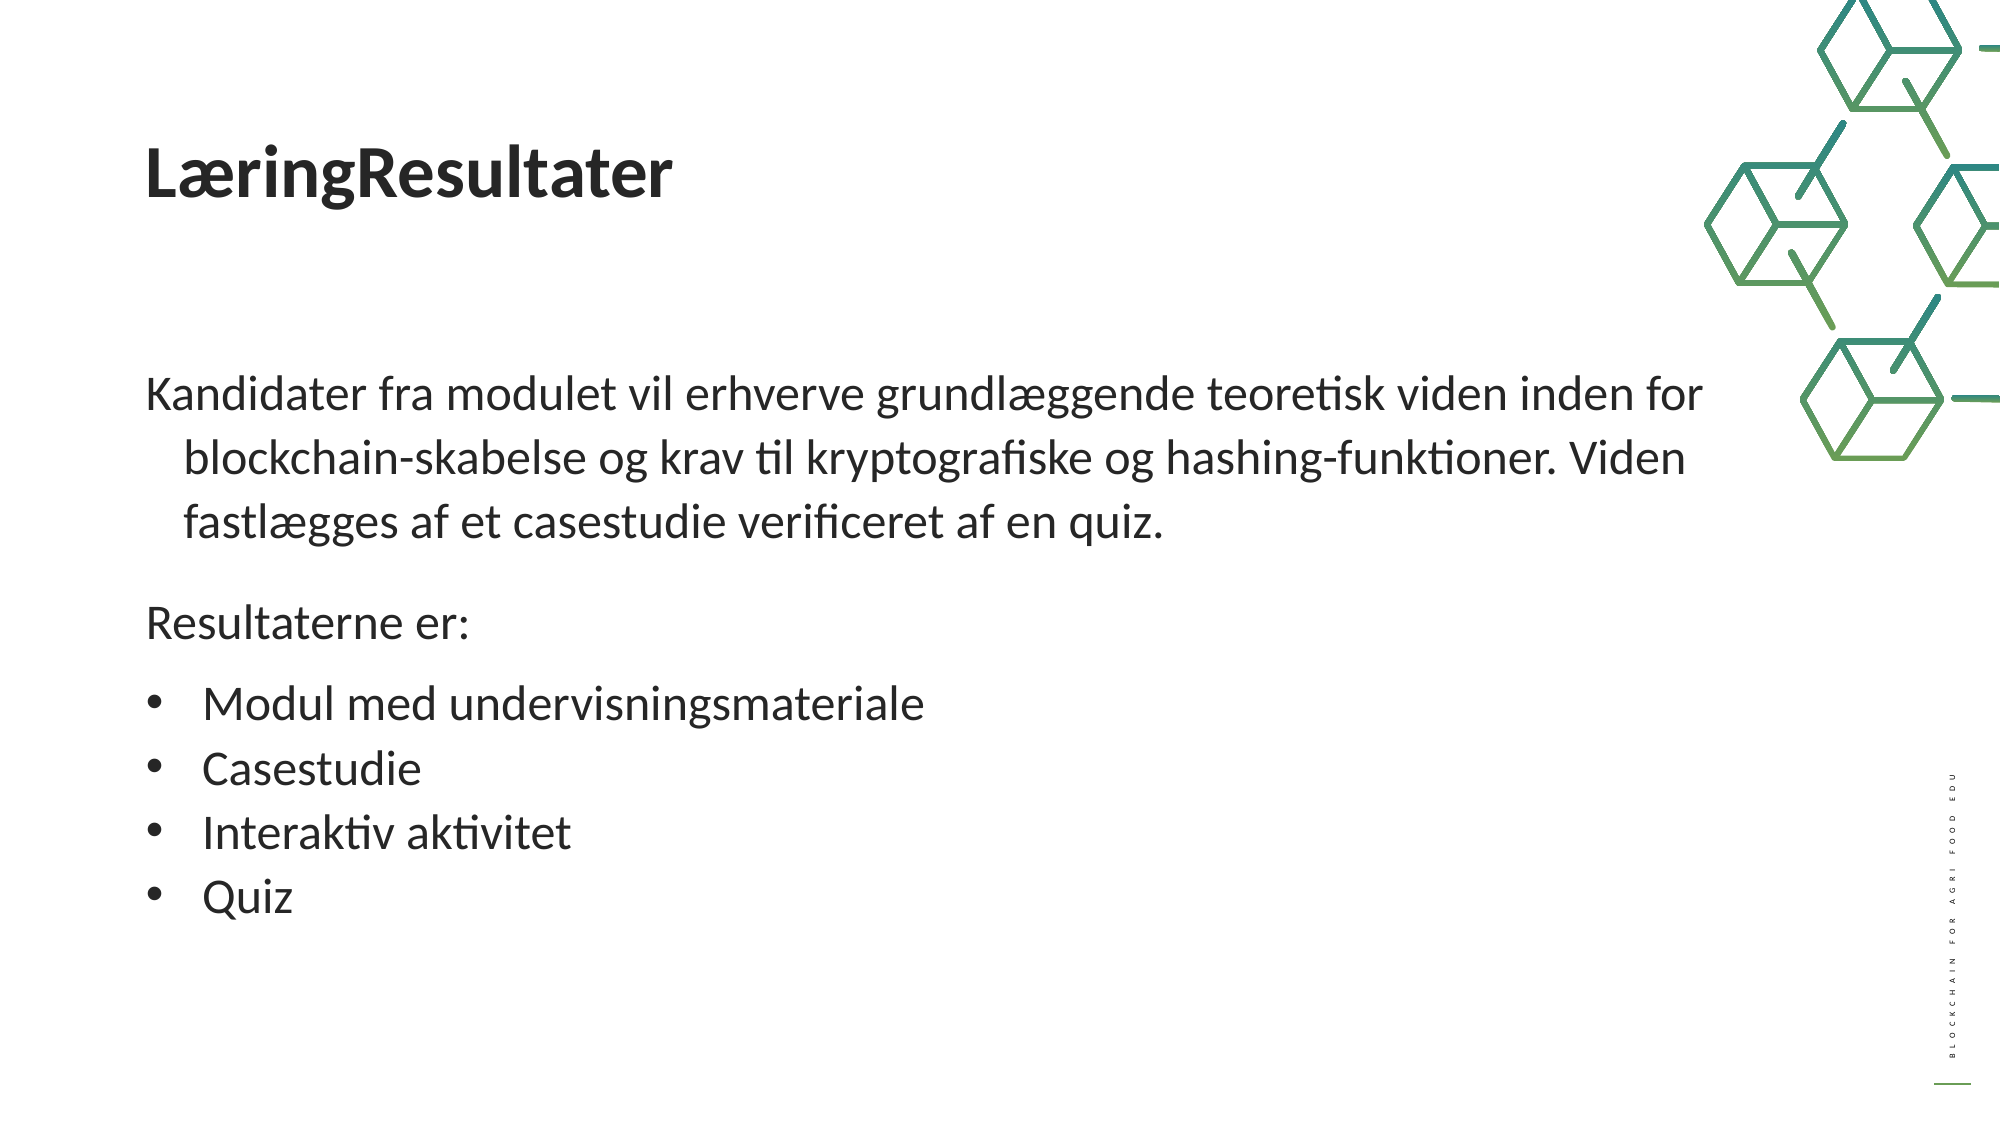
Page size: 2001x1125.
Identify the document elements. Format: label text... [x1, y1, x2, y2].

list LæringResultater [130, 124, 1704, 337]
list Kandidater fra modulet vil erhverve grundlæggende teoretisk viden inden for blockchain-skabelse og krav til kryptografiske og hashing-funktioner. Viden fastlægges af et casestudie verificeret af en quiz. Resultaterne er: Modul med undervisningsmateriale Casestudie Interaktiv aktivitet Quiz [130, 348, 1869, 1035]
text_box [1704, 0, 2000, 461]
